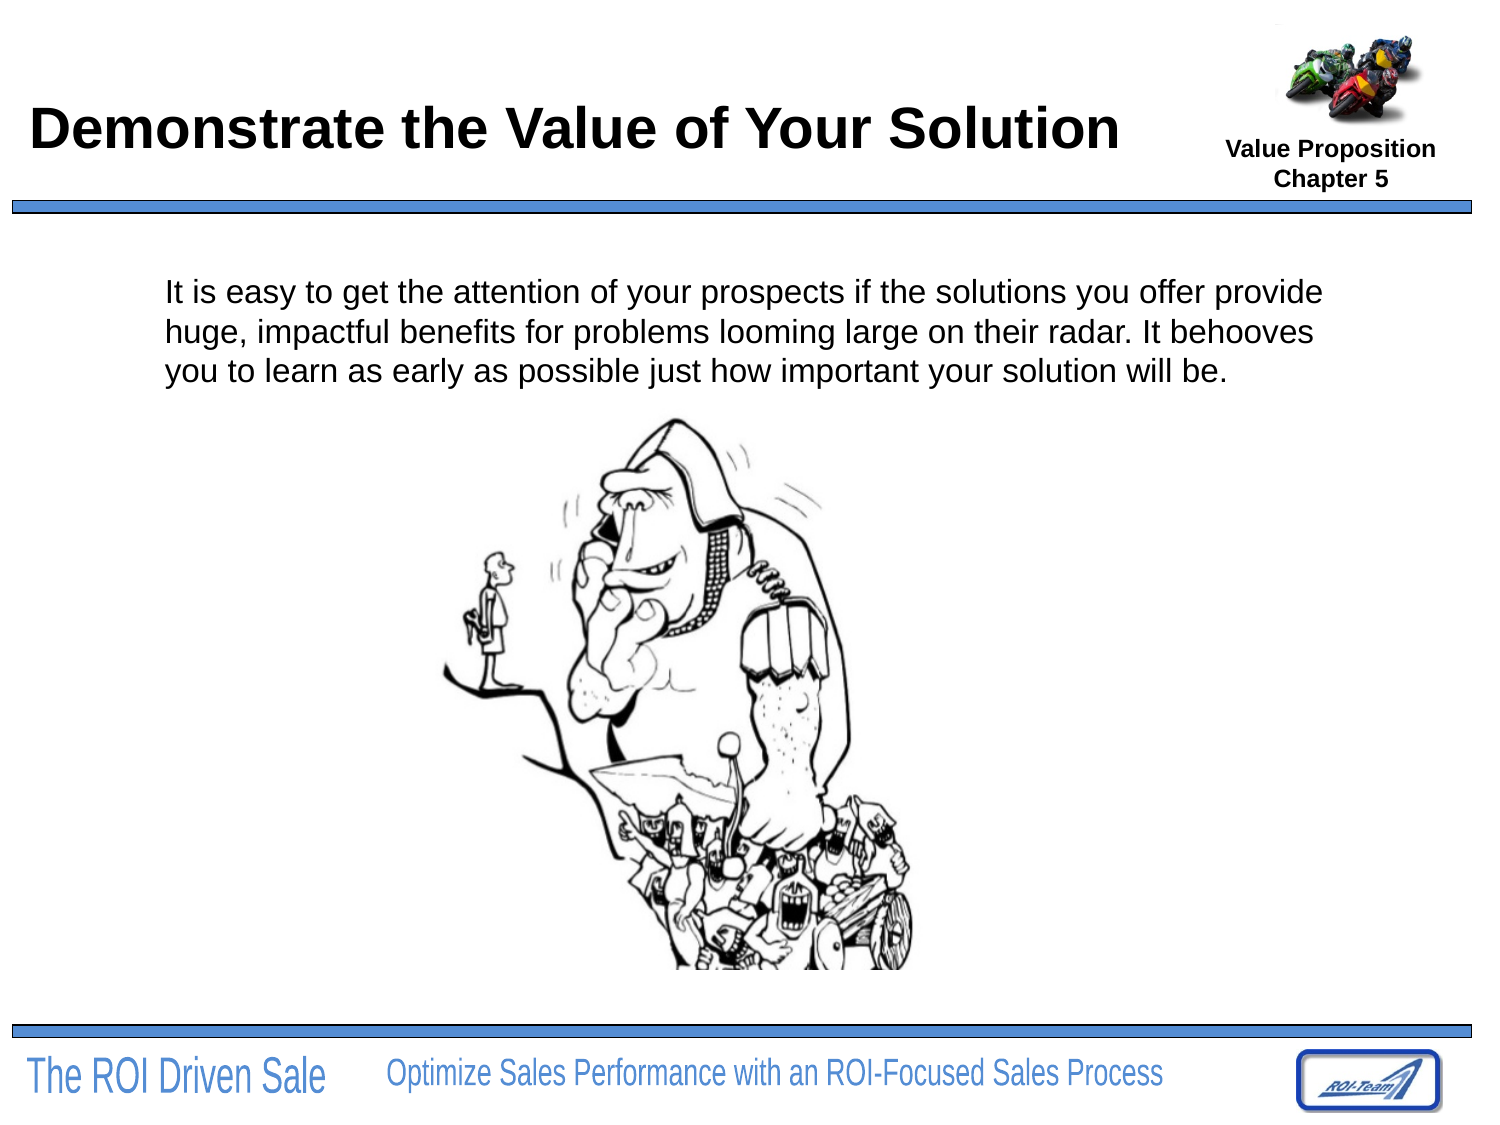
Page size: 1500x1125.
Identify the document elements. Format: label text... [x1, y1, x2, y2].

picture [1275, 100, 1430, 124]
text_box It is easy to get the attention of your prospects if the solutions you offer provide huge, impactful benefits for problems looming large on their radar. It behooves you to learn as early as possible just how important your solution will be. [150, 262, 1343, 397]
text_box Value Proposition Chapter 5 [1200, 124, 1463, 200]
picture [1296, 1049, 1443, 1113]
picture [1275, 24, 1430, 99]
title Demonstrate the Value of Your Solution [14, 50, 1163, 200]
picture [299, 399, 1101, 971]
